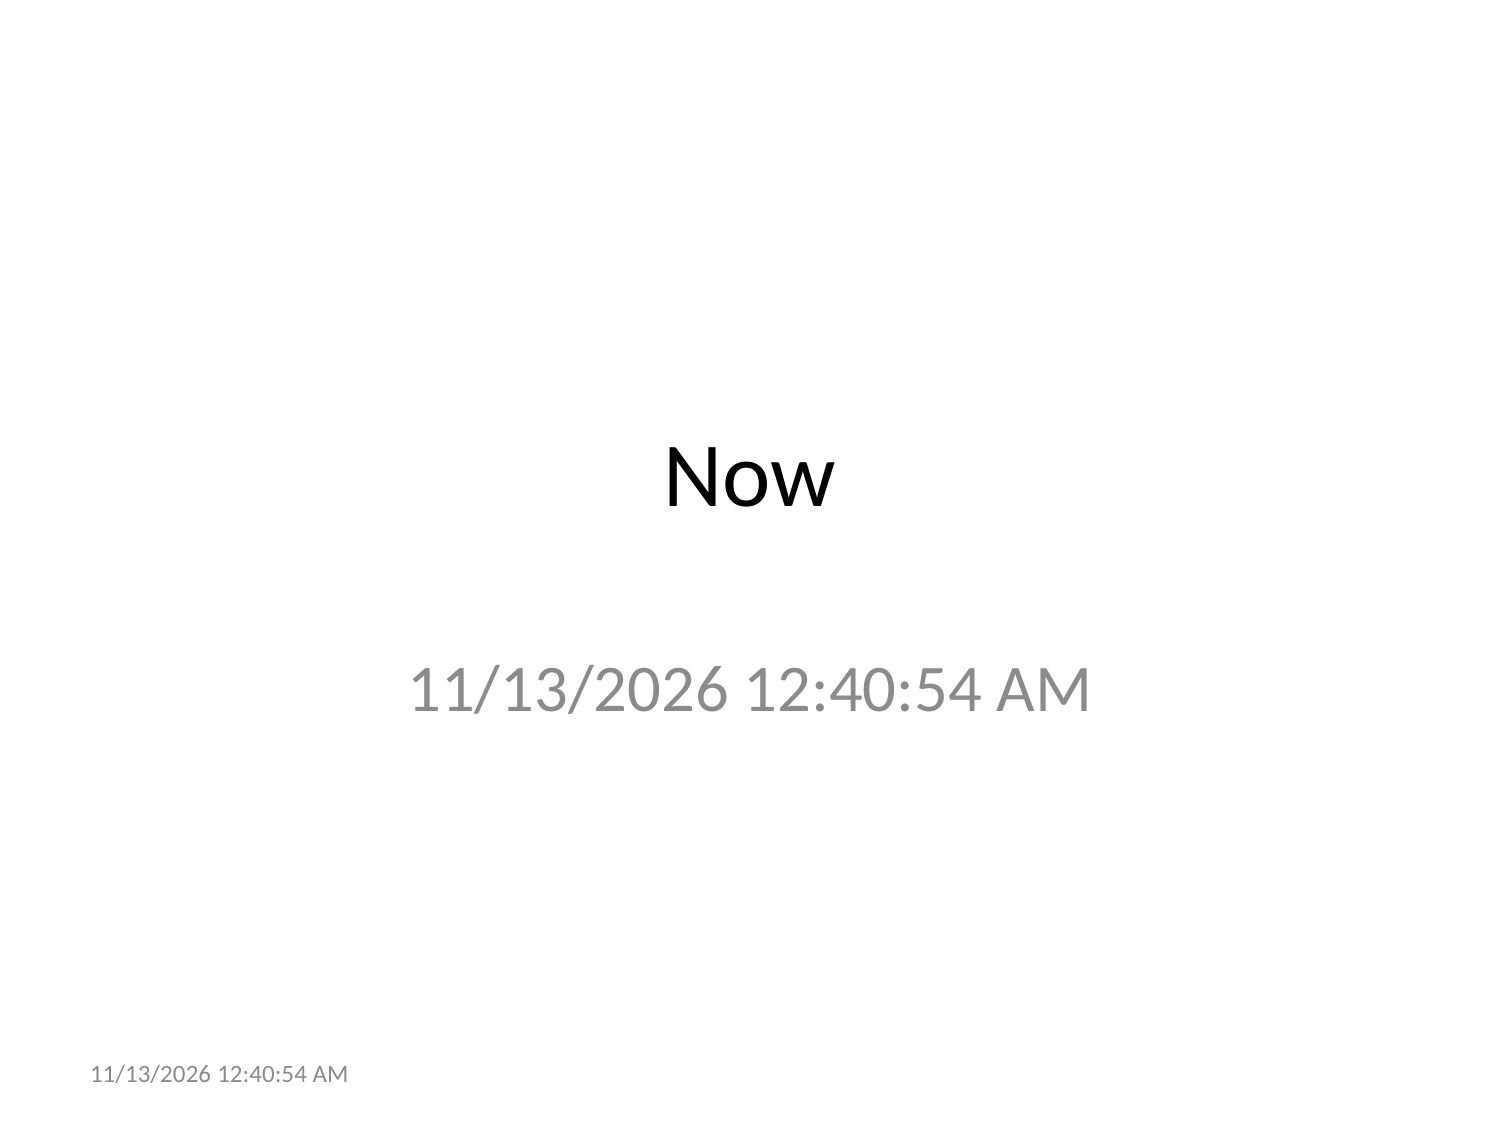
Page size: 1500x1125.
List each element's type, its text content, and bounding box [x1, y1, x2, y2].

title Now [112, 349, 1388, 591]
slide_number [75, 1042, 425, 1103]
subtitle 2011-12-19 10:20:04 AM [225, 637, 1275, 925]
